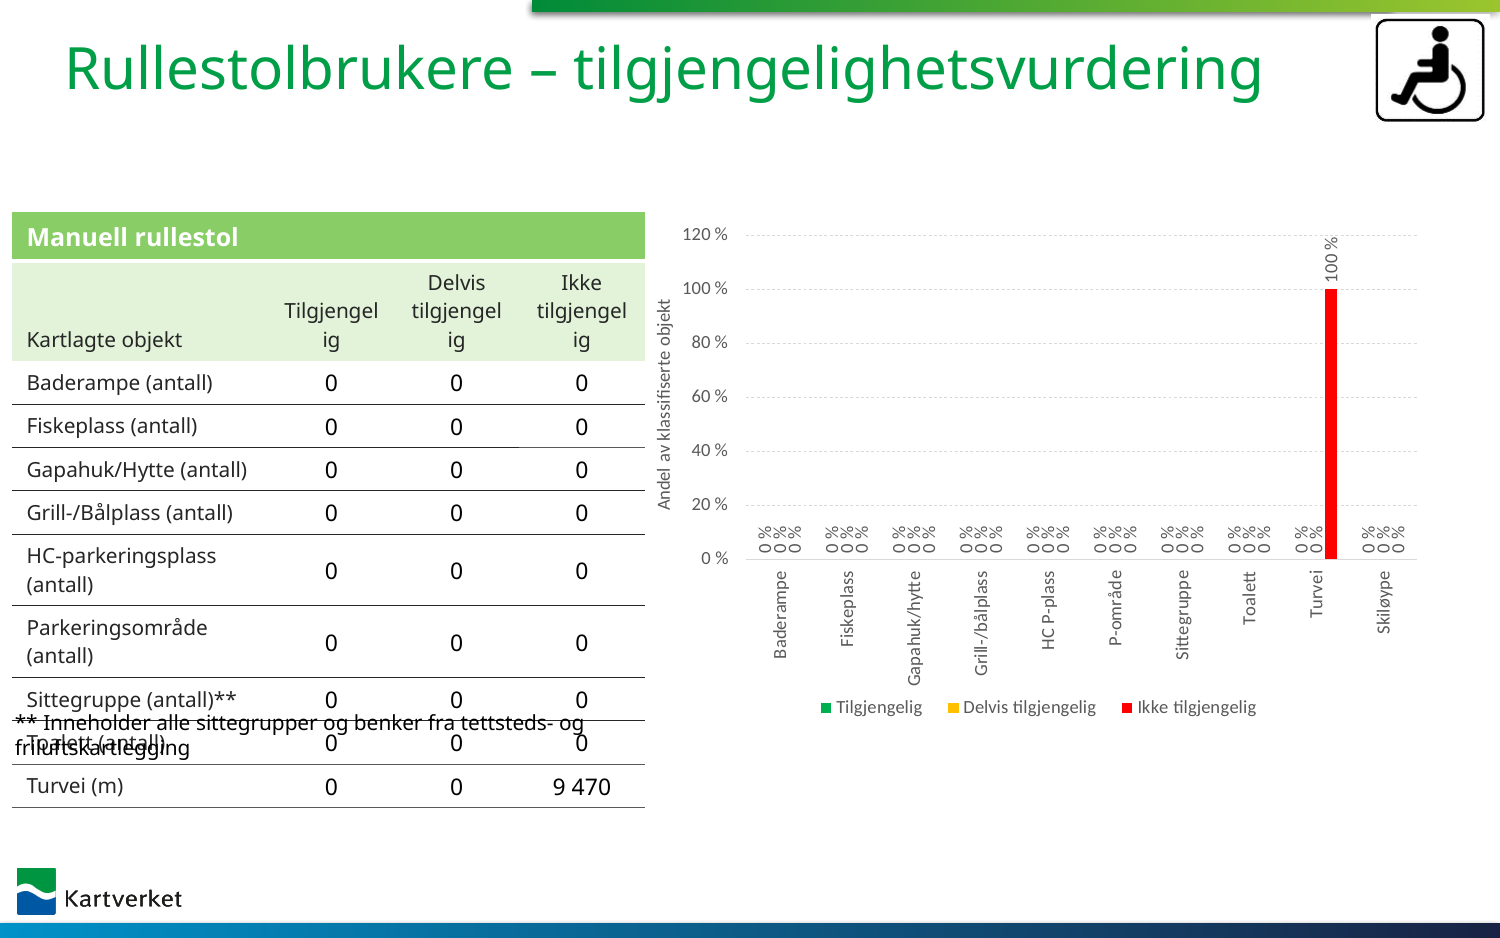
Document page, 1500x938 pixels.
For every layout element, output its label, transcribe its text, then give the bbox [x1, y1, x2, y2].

table_cell 0 [394, 678, 519, 702]
table_cell 0 [394, 768, 519, 807]
picture [1371, 13, 1491, 127]
table_cell Baderampe (antall) [12, 361, 269, 404]
table_cell 0 [269, 678, 394, 702]
table_cell 0 [519, 678, 638, 702]
table_cell Delvis tilgjengelig [394, 263, 519, 361]
picture [643, 218, 1427, 728]
table_cell Fiskeplass (antall) [12, 405, 269, 447]
table_cell 0 [519, 535, 638, 605]
text_box Rullestolbrukere – tilgjengelighetsvurdering [49, 12, 1372, 109]
table_cell Ikke tilgjengelig [519, 263, 638, 361]
table_cell Sittegruppe (antall)** [12, 678, 269, 702]
table_cell HC-parkeringsplass (antall) [12, 535, 269, 605]
table_cell Turvei (m) [12, 768, 269, 807]
table_cell 0 [269, 768, 394, 807]
table_cell 0 [394, 606, 519, 677]
table_cell 0 [269, 606, 394, 677]
table_cell 0 [394, 448, 519, 490]
table_cell 0 [394, 405, 519, 447]
table_cell Gapahuk/Hytte (antall) [12, 448, 269, 490]
table_cell 0 [269, 361, 394, 404]
table_cell Tilgjengelig [269, 263, 394, 361]
table_cell 0 [394, 491, 519, 534]
text_box ** Inneholder alle sittegrupper og benker fra tettsteds- og friluftskartlegging [0, 702, 745, 768]
table_cell 0 [269, 491, 394, 534]
table_cell 0 [519, 448, 638, 490]
table_cell Parkeringsområde (antall) [12, 606, 269, 677]
table_cell 0 [269, 405, 394, 447]
table_cell 0 [519, 361, 638, 404]
table_cell 0 [269, 535, 394, 605]
table_header Manuell rullestol [12, 212, 645, 259]
table_cell Kartlagte objekt [12, 263, 269, 361]
table_cell 0 [269, 448, 394, 490]
table_cell 0 [394, 535, 519, 605]
table_cell 0 [394, 361, 519, 404]
table_cell 9 470 [519, 768, 645, 807]
table_cell 0 [519, 405, 638, 447]
table_cell 0 [519, 606, 638, 677]
table_cell 0 [519, 491, 638, 534]
table_cell Grill-/Bålplass (antall) [12, 491, 269, 534]
